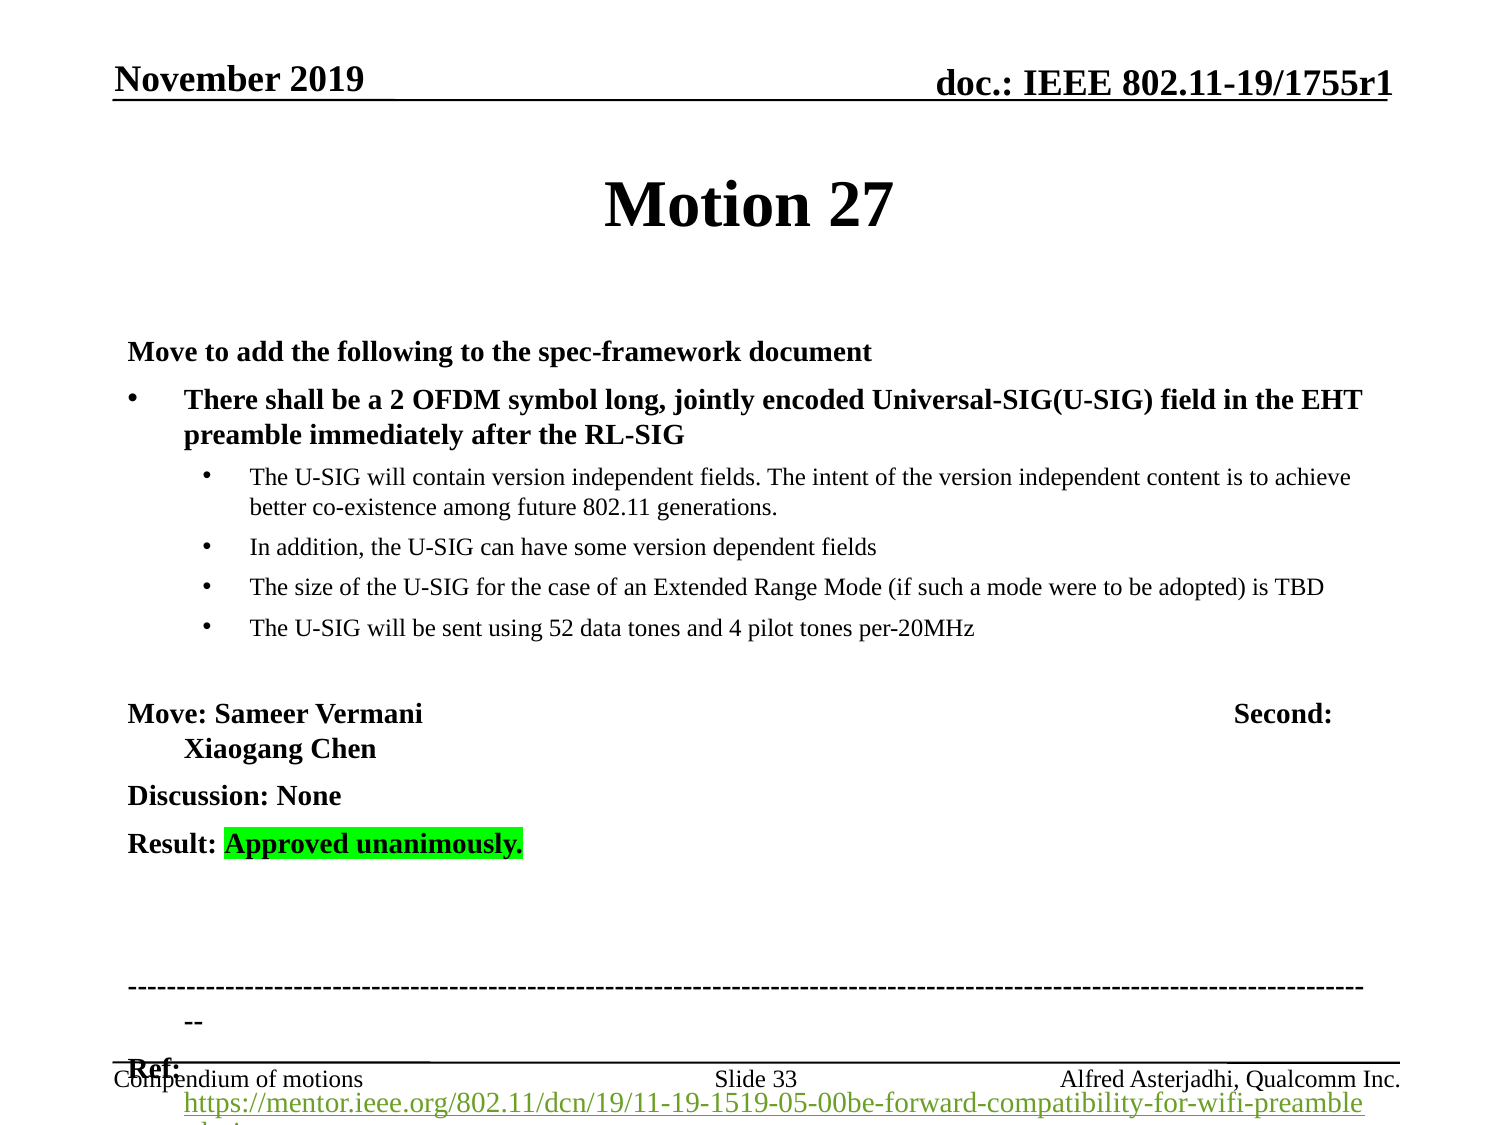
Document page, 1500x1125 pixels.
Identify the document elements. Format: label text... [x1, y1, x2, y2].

title Motion 27 [112, 112, 1388, 288]
slide_number Slide 33 [712, 1061, 800, 1123]
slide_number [114, 54, 423, 100]
list Move to add the following to the spec-framework document There shall be a 2 OFDM symbol long, jointly encoded Universal-SIG(U-SIG) field in the EHT preamble immediately after the RL-SIG The U-SIG will contain version independent fields. The intent of the version independent content is to achieve better co-existence among future 802.11 generations. In addition, the U-SIG can have some version dependent fields The size of the U-SIG for the case of an Extended Range Mode (if such a mode were to be adopted) is TBD The U-SIG will be sent using 52 data tones and 4 pilot tones per-20MHz Move: Sameer Vermani Second: Xiaogang Chen Discussion: None Result: Approved unanimously. --------------------------------------------------------------------------------------------------------------------------------- Ref: https://mentor.ieee.org/802.11/dcn/19/11-19-1519-05-00be-forward-compatibility-for-wifi-preamble-design.pptx [112, 324, 1388, 1063]
footer Alfred Asterjadhi, Qualcomm Inc. [878, 1061, 1402, 1093]
